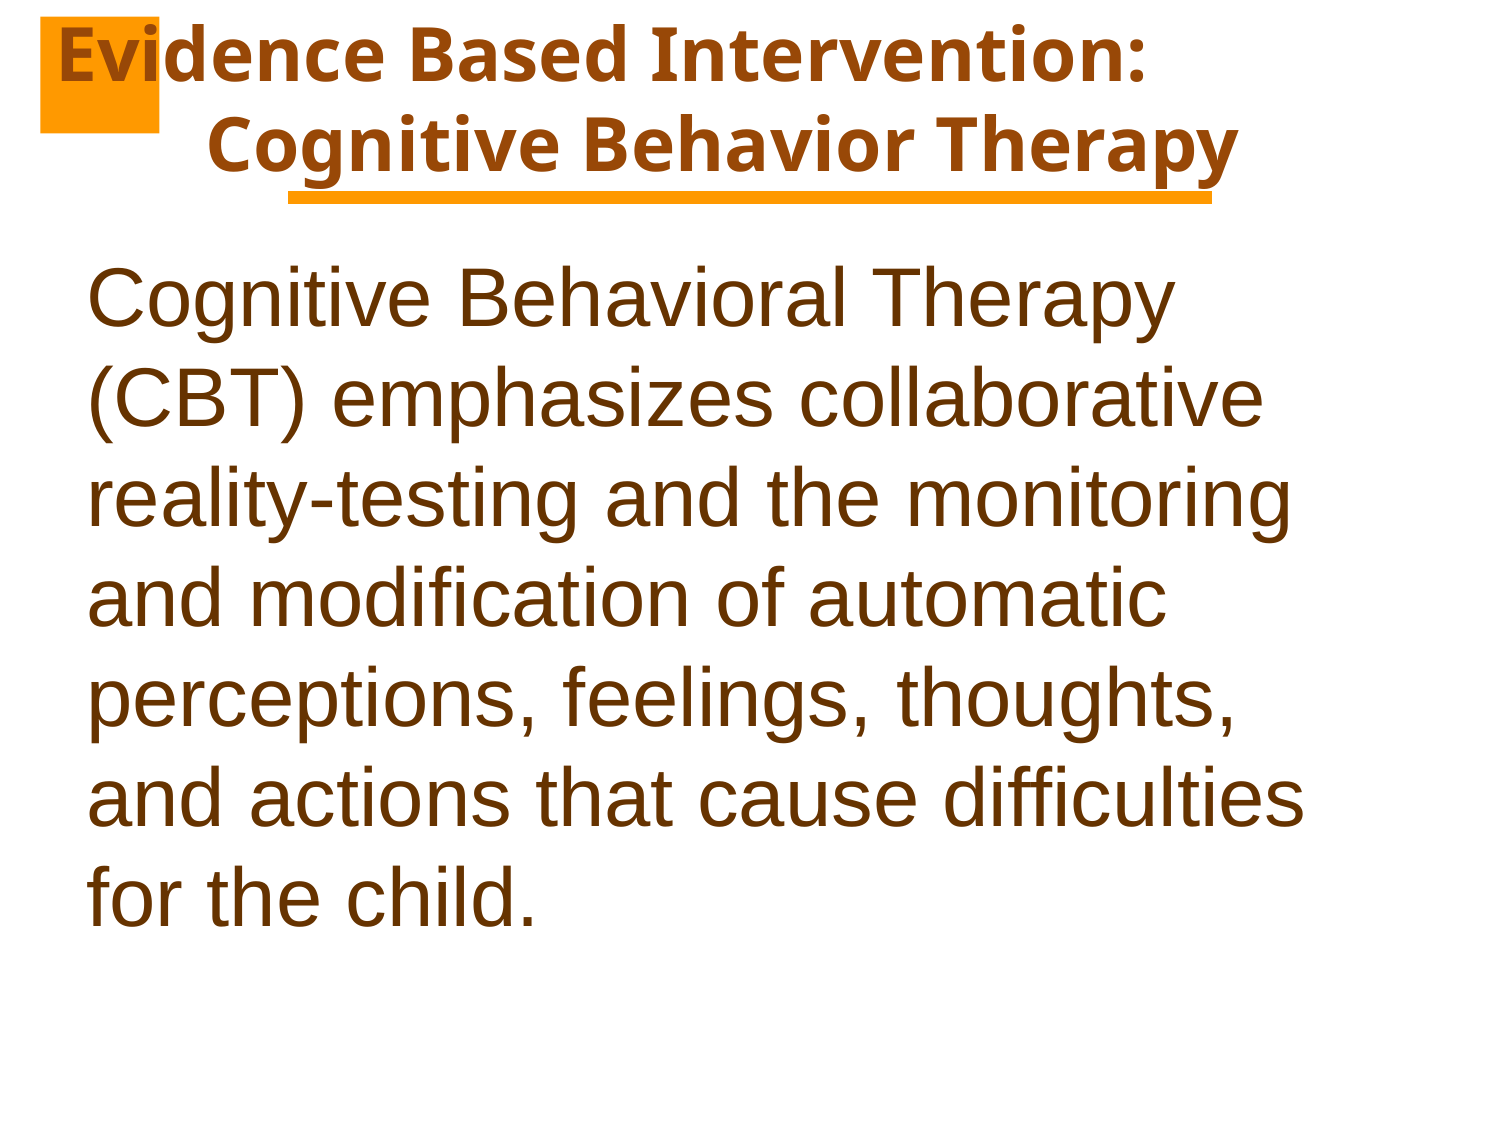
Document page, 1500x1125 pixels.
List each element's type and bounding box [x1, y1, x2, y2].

text_box [71, 235, 1343, 1086]
title [40, 13, 1386, 179]
